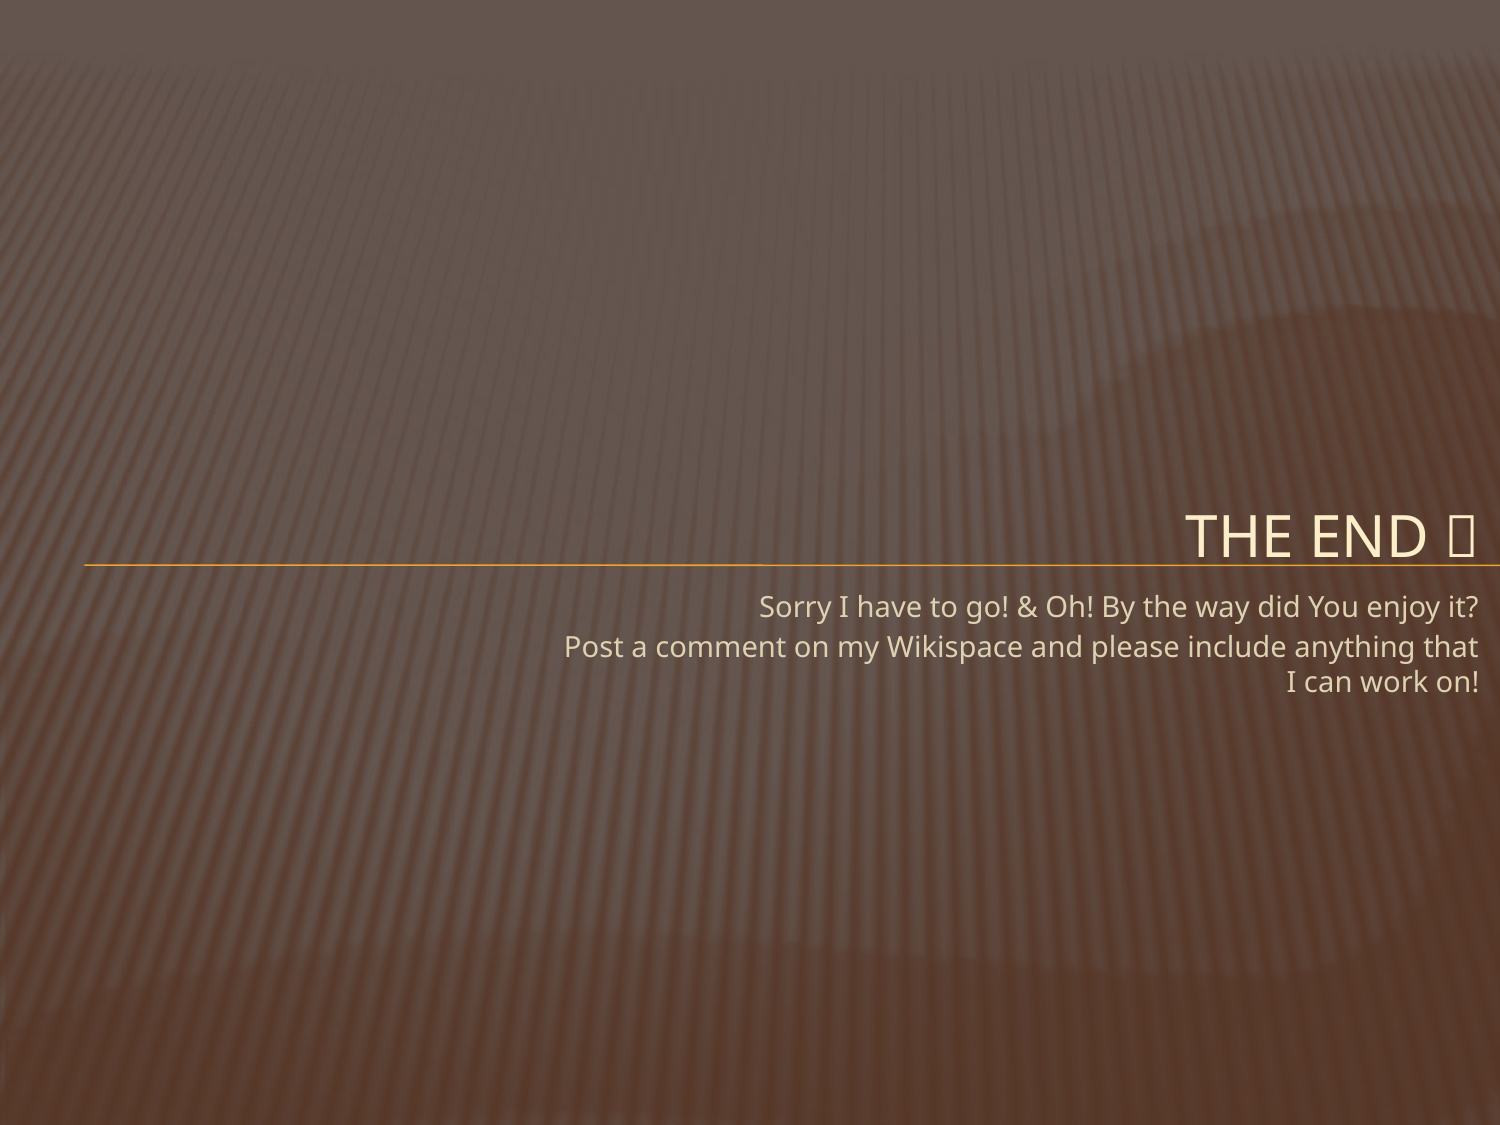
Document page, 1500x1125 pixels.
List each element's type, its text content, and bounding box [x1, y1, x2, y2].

title The End  [531, 491, 1495, 578]
list Sorry I have to go! & Oh! By the way did You enjoy it? Post a comment on my Wikispace and please include anything that I can work on! [531, 580, 1495, 707]
